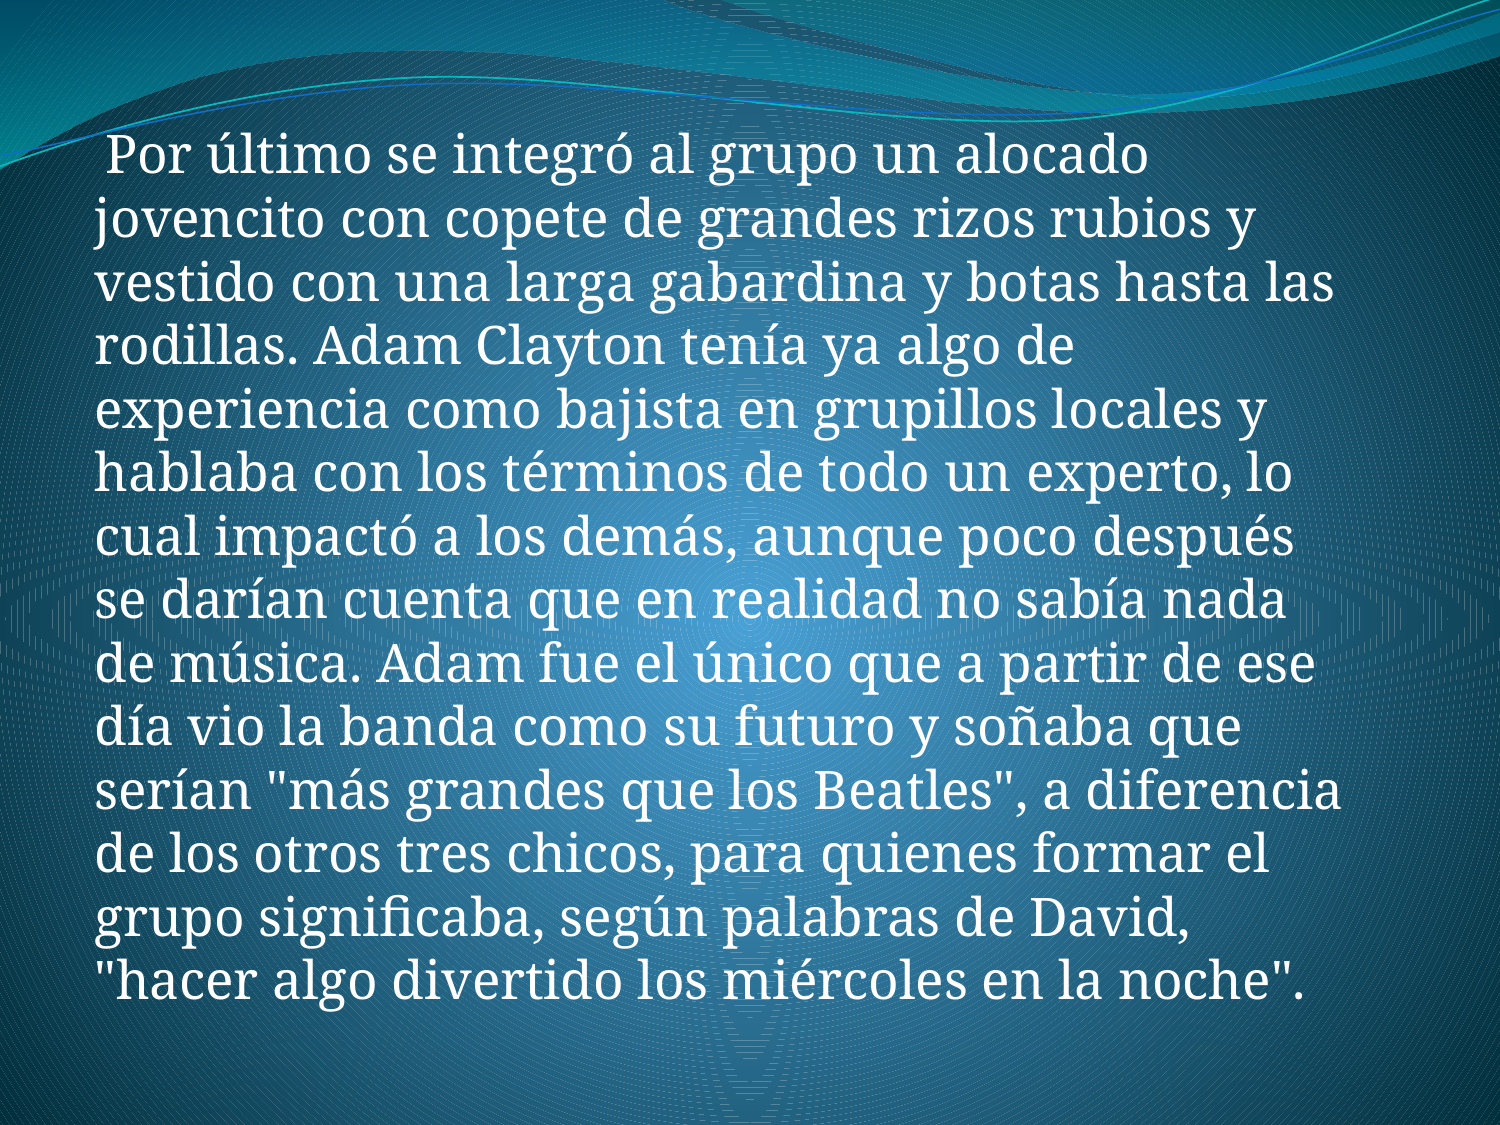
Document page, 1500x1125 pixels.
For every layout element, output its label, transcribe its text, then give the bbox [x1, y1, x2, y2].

list Por último se integró al grupo un alocado jovencito con copete de grandes rizos rubios y vestido con una larga gabardina y botas hasta las rodillas. Adam Clayton tenía ya algo de experiencia como bajista en grupillos locales y hablaba con los términos de todo un experto, lo cual impactó a los demás, aunque poco después se darían cuenta que en realidad no sabía nada de música. Adam fue el único que a partir de ese día vio la banda como su futuro y soñaba que serían "más grandes que los Beatles", a diferencia de los otros tres chicos, para quienes formar el grupo significaba, según palabras de David, "hacer algo divertido los miércoles en la noche". [86, 113, 1362, 1047]
